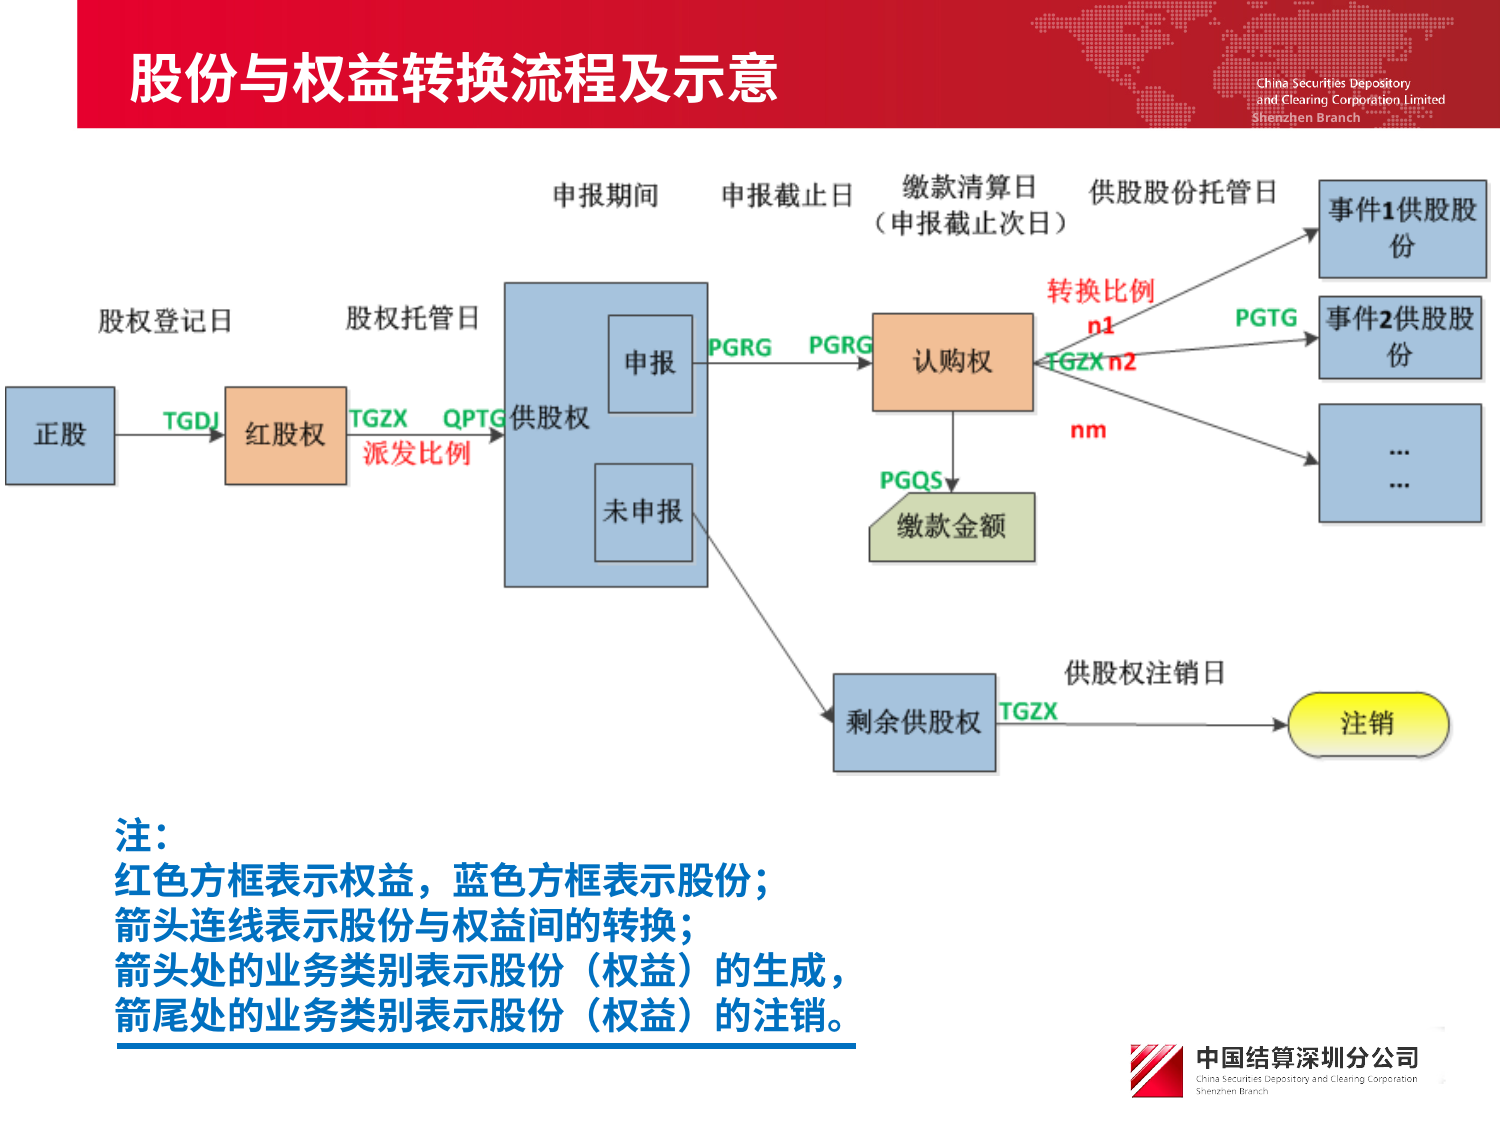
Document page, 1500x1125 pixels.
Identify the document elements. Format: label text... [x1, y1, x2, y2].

picture [0, 0, 1500, 1125]
title 股份与权益转换流程及示意 [115, 12, 1241, 142]
text_box 注： 红色方框表示权益，蓝色方框表示股份； 箭头连线表示股份与权益间的转换； 箭头处的业务类别表示股份（权益）的生成， 箭尾处的业务类别表示股份（权益）的注销。 [100, 804, 1046, 1045]
